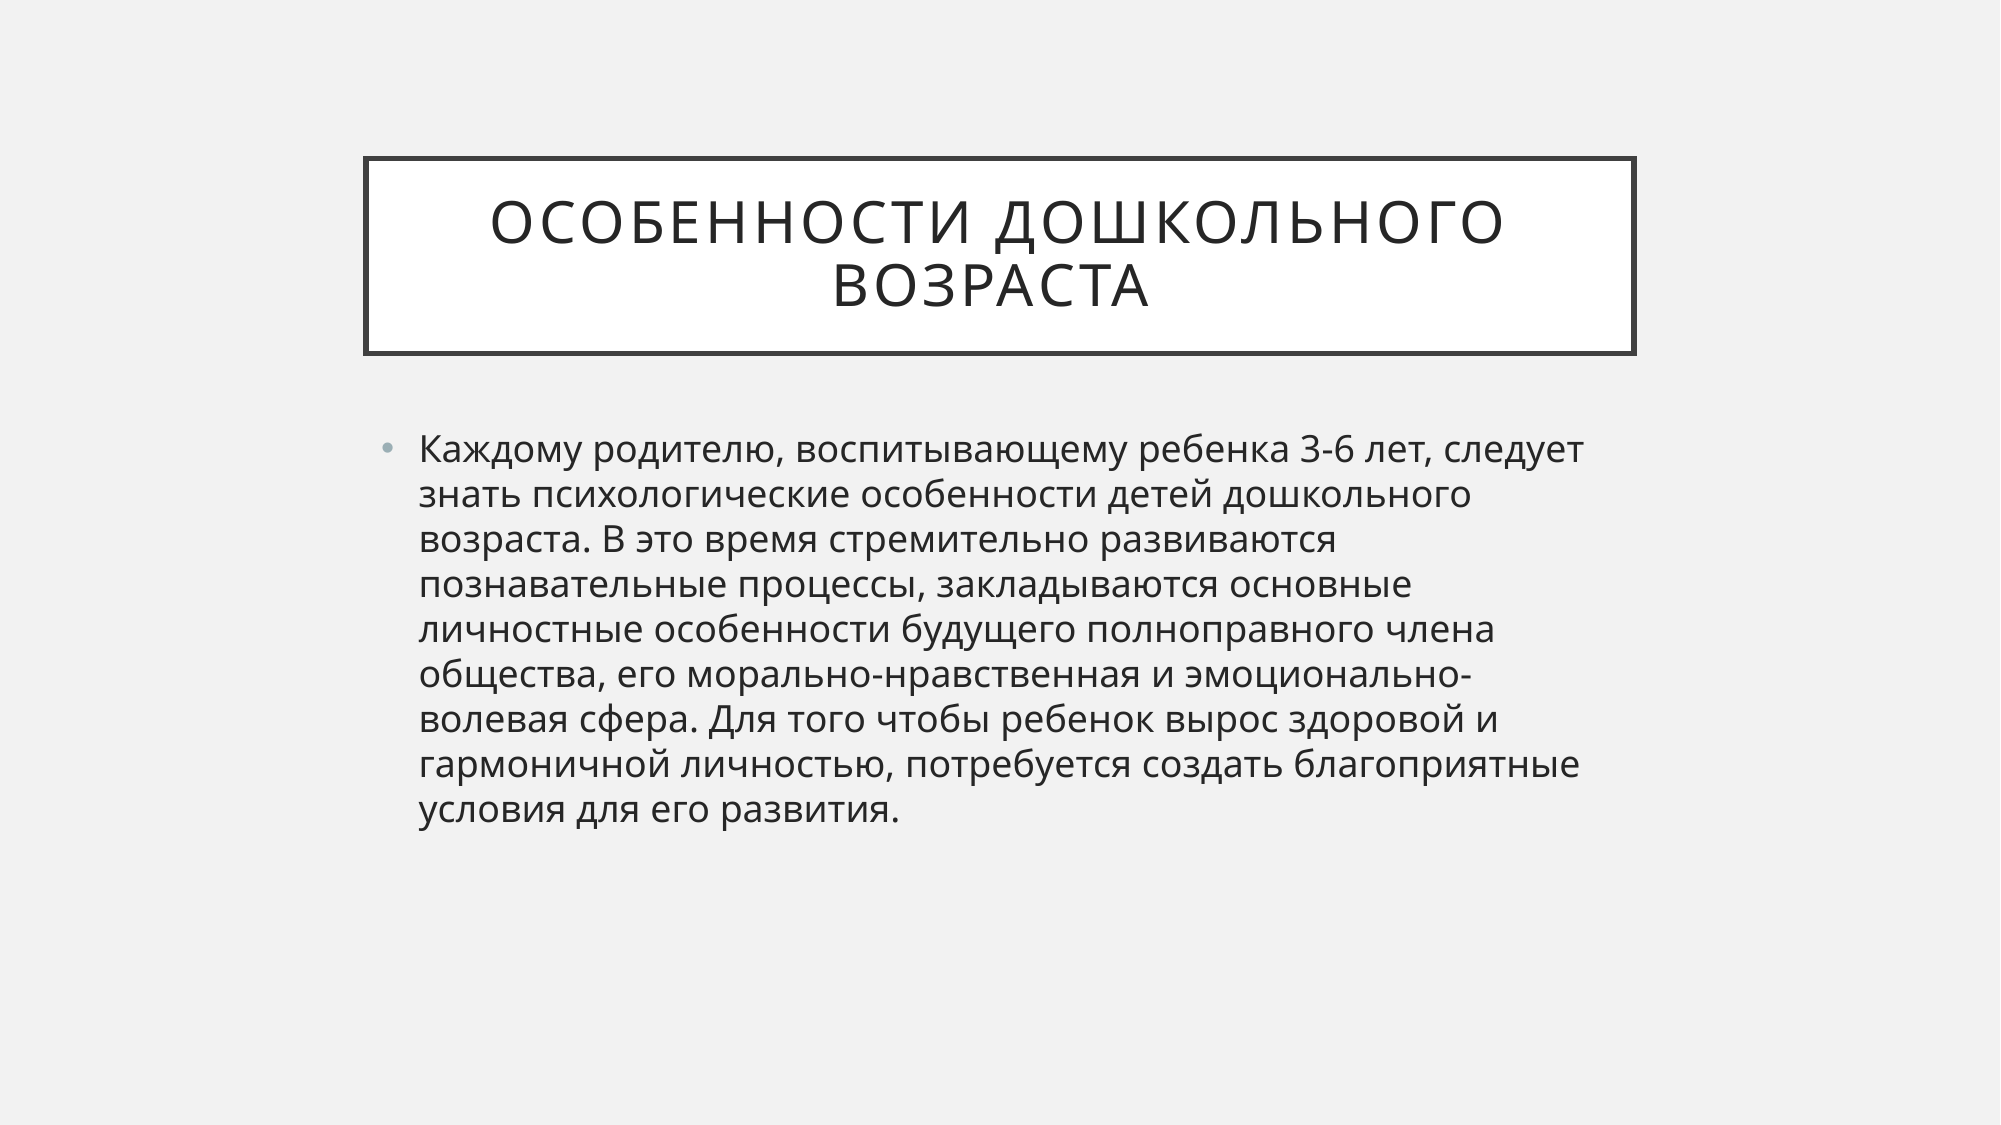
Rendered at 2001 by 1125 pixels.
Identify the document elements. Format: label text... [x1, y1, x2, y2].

title Особенности дошкольного возраста [363, 156, 1637, 356]
list Каждому родителю, воспитывающему ребенка 3-6 лет, следует знать психологические особенности детей дошкольного возраста. В это время стремительно развиваются познавательные процессы, закладываются основные личностные особенности будущего полноправного члена общества, его морально-нравственная и эмоционально-волевая сфера. Для того чтобы ребенок вырос здоровой и гармоничной личностью, потребуется создать благоприятные условия для его развития. [366, 417, 1634, 927]
